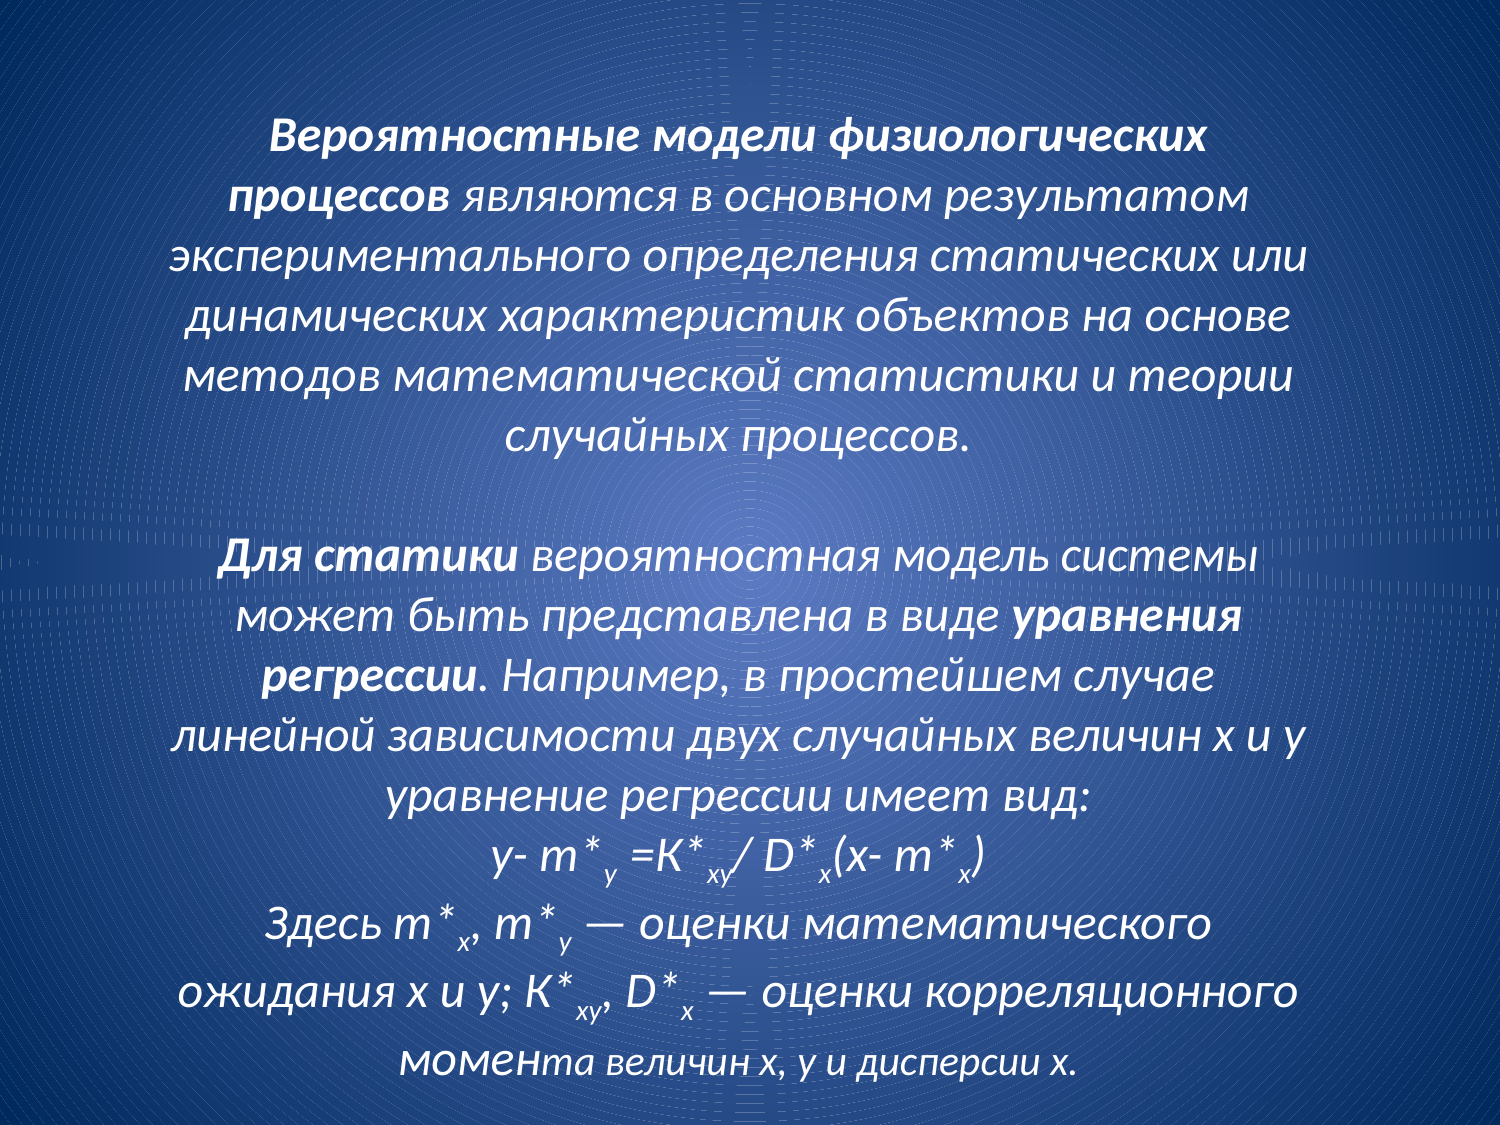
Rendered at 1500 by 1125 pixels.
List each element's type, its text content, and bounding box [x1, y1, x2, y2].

text_box Вероятностные модели физиологических процессов являются в основном результатом экспериментального определения статических или динамических характеристик объектов на основе методов математической статистики и теории случайных процессов. Для статики вероятностная модель системы может быть представлена в виде уравнения регрессии. Например, в простейшем случае линейной зависимости двух случайных величин х и у уравнение регрессии имеет вид: y- т*у =К*ху/ D*х(x- т*х) Здесь т*х, т*у — оценки математического ожидания х и у; К*ху, D*х — оценки корреляционного момента величин х, у и дисперсии х. [140, 93, 1336, 1125]
